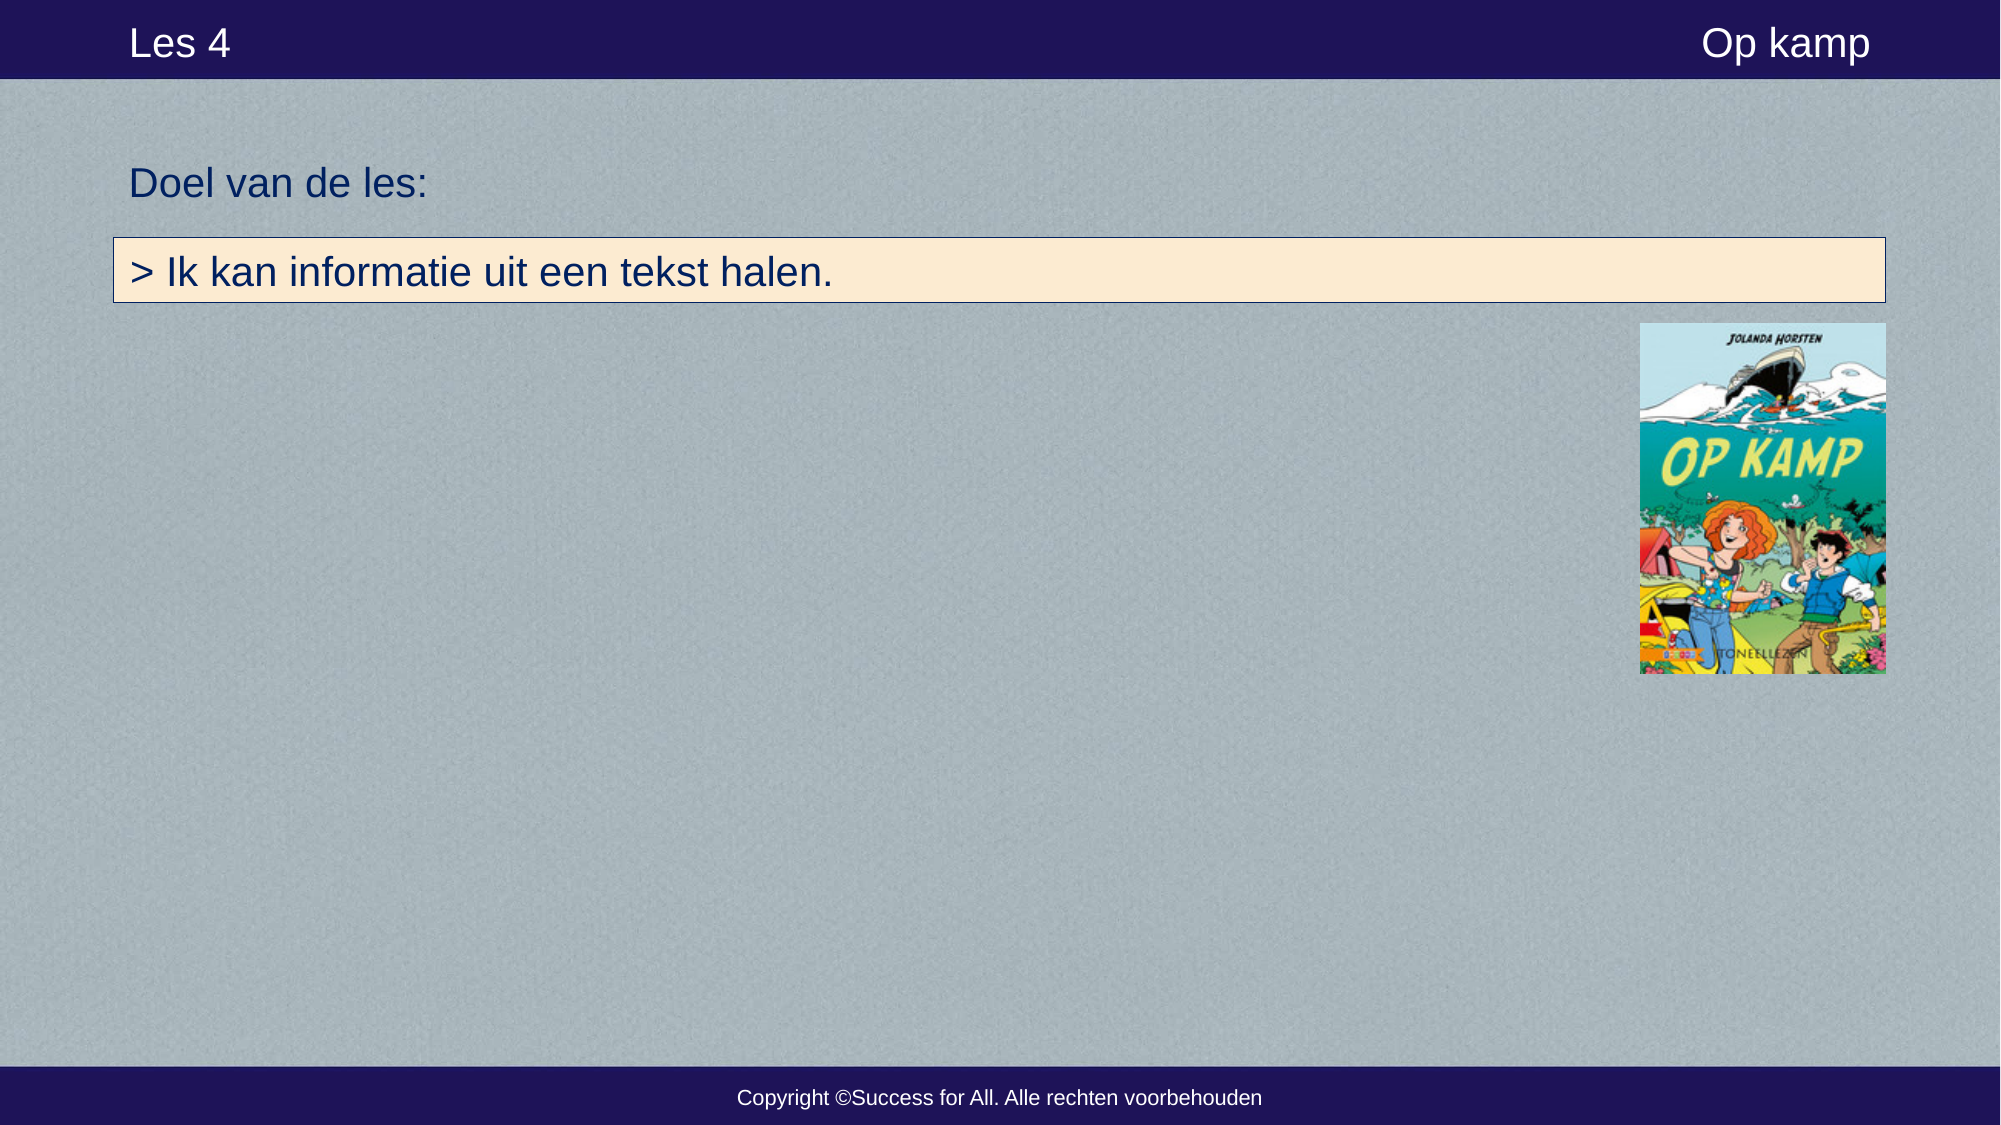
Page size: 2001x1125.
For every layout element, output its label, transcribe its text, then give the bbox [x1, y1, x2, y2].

text_box Copyright ©Success for All. Alle rechten voorbehouden [0, 1076, 2000, 1125]
picture [0, 0, 2001, 1125]
text_box Les 4 [114, 8, 354, 73]
text_box Doel van de les: [113, 148, 1635, 214]
text_box Op kamp [999, 8, 1886, 73]
text_box > Ik kan informatie uit een tekst halen. [113, 237, 1886, 303]
